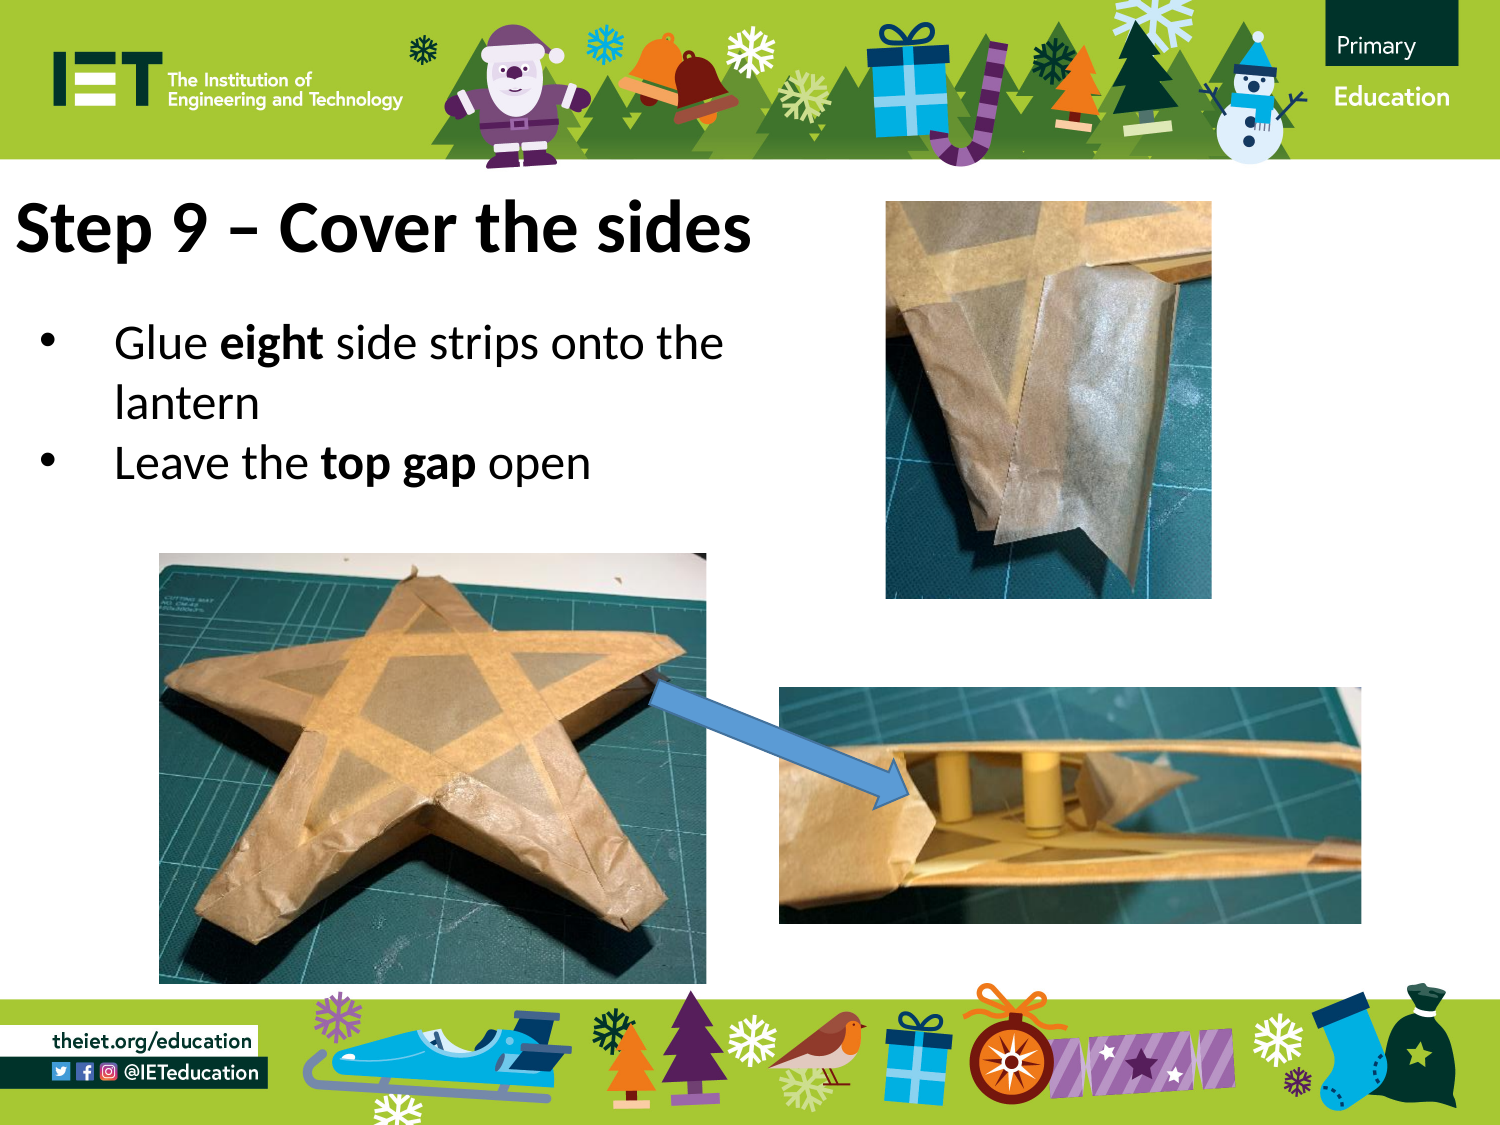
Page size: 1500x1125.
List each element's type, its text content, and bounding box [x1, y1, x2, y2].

text_box [648, 678, 910, 811]
text_box Step 9 – Cover the sides [0, 180, 1309, 287]
text_box Glue eight side strips onto the lantern Leave the top gap open [24, 302, 768, 497]
picture [0, 0, 1500, 1125]
